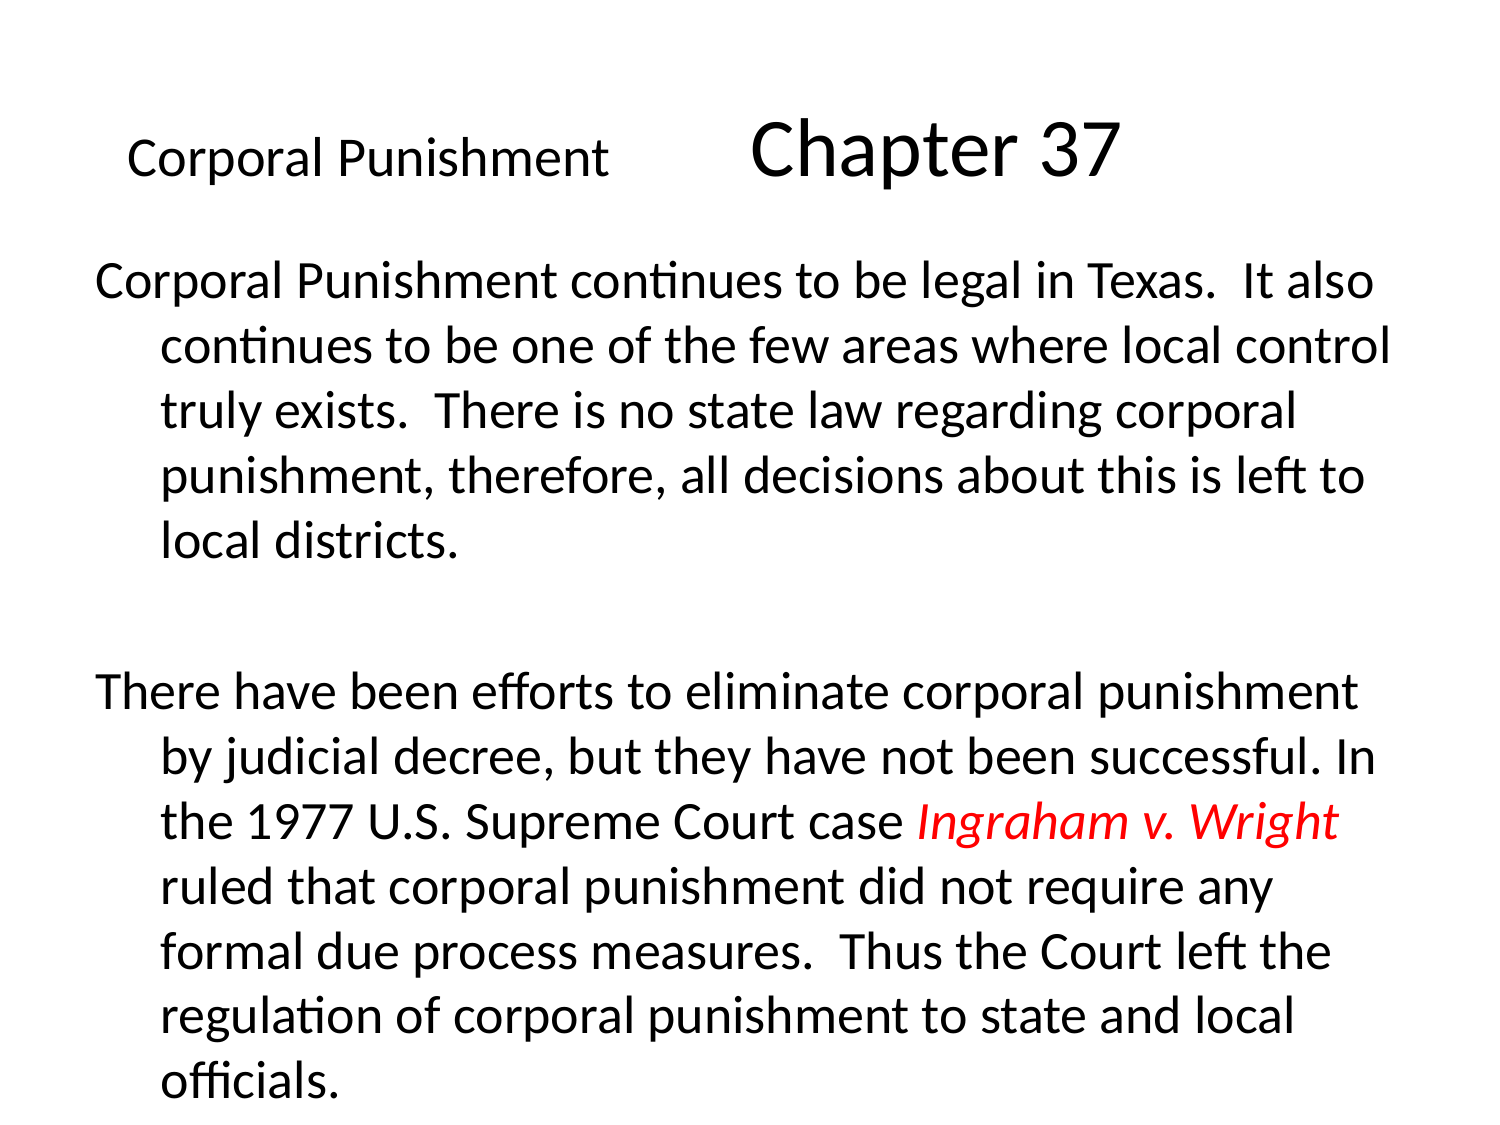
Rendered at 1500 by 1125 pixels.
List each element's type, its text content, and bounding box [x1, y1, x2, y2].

title Corporal Punishment Chapter 37 [112, 74, 1388, 212]
subtitle Corporal Punishment continues to be legal in Texas. It also continues to be one of the few areas where local control truly exists. There is no state law regarding corporal punishment, therefore, all decisions about this is left to local districts. There have been efforts to eliminate corporal punishment by judicial decree, but they have not been successful. In the 1977 U.S. Supreme Court case Ingraham v. Wright ruled that corporal punishment did not require any formal due process measures. Thus the Court left the regulation of corporal punishment to state and local officials. [74, 237, 1426, 1125]
